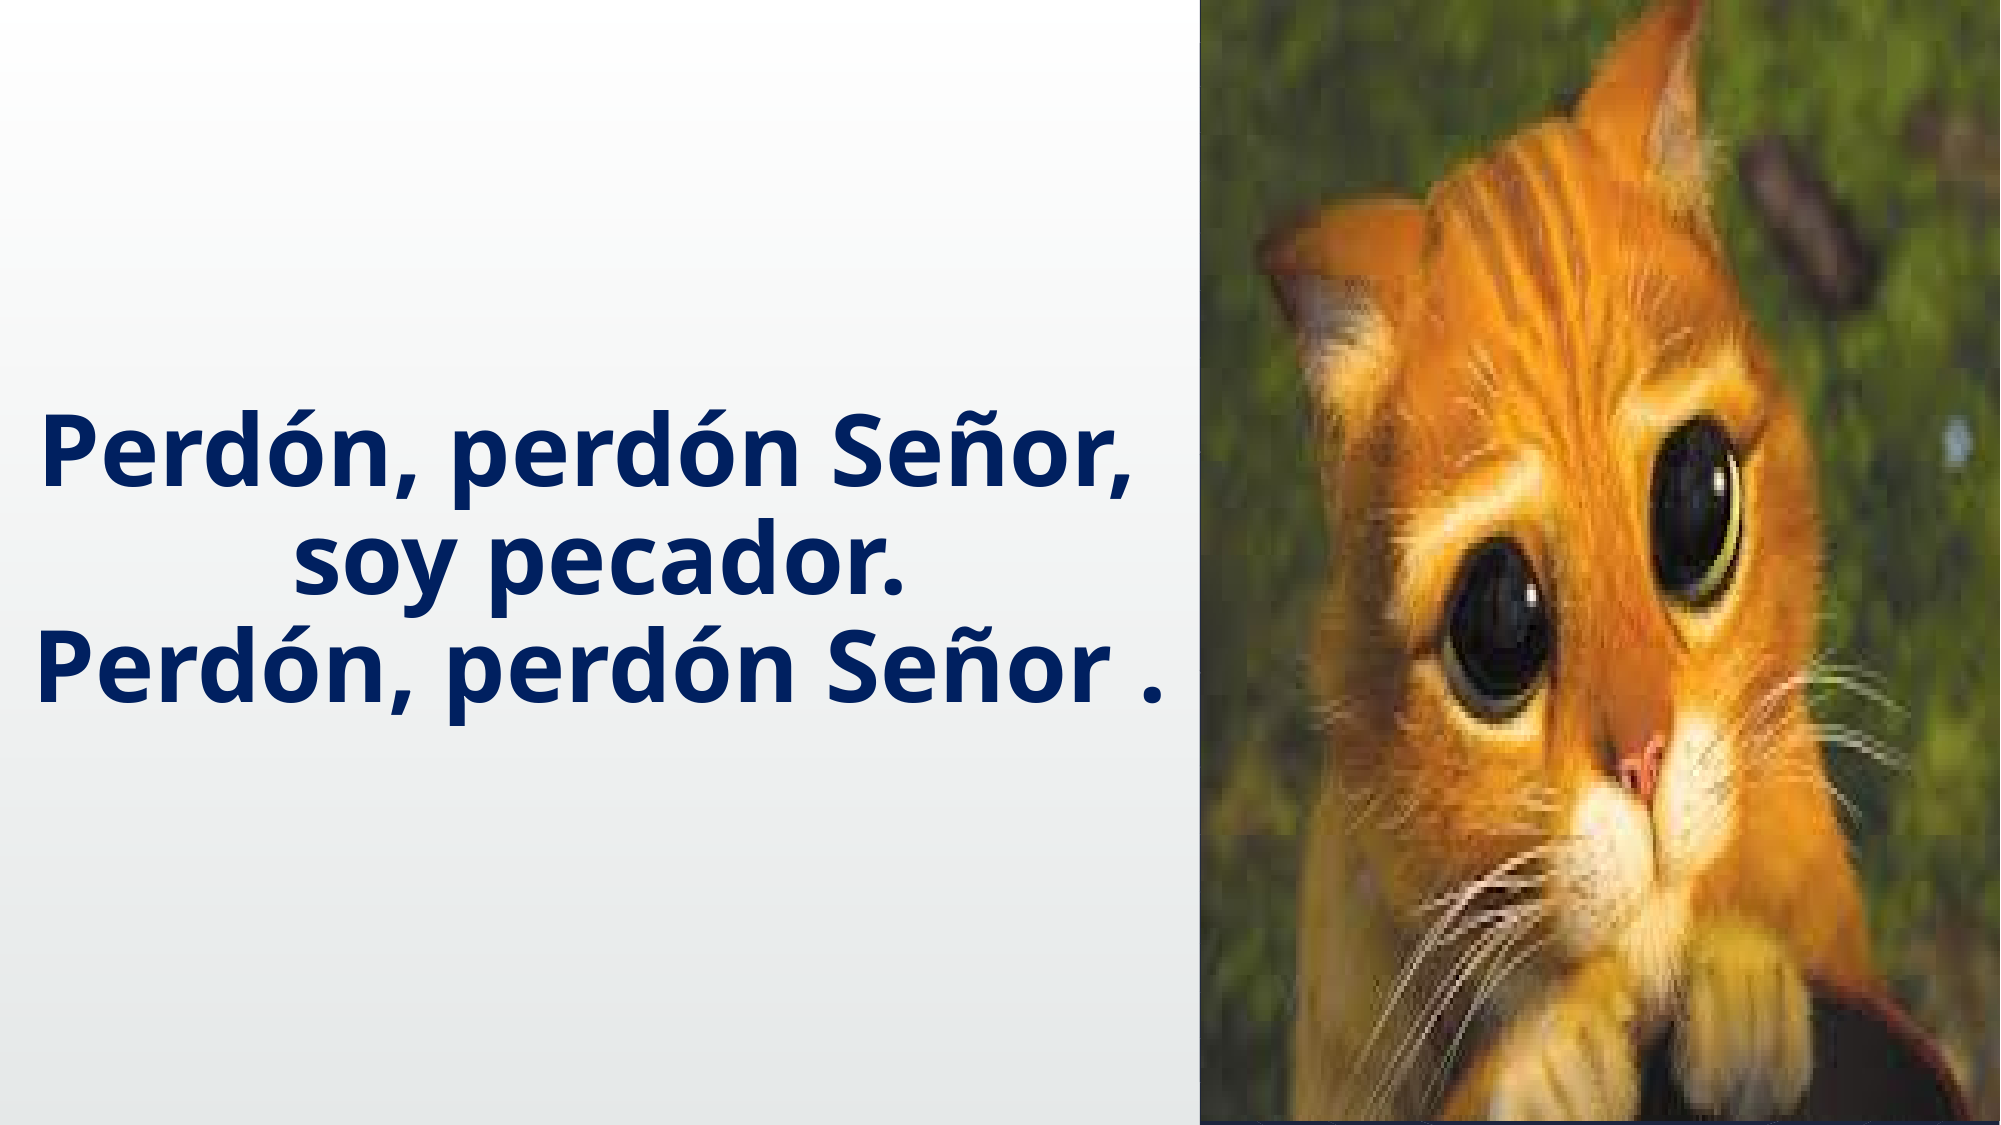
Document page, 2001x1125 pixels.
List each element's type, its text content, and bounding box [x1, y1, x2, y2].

picture [1200, 0, 2000, 1125]
title Perdón, perdón Señor, soy pecador. Perdón, perdón Señor . [0, 0, 1200, 1125]
